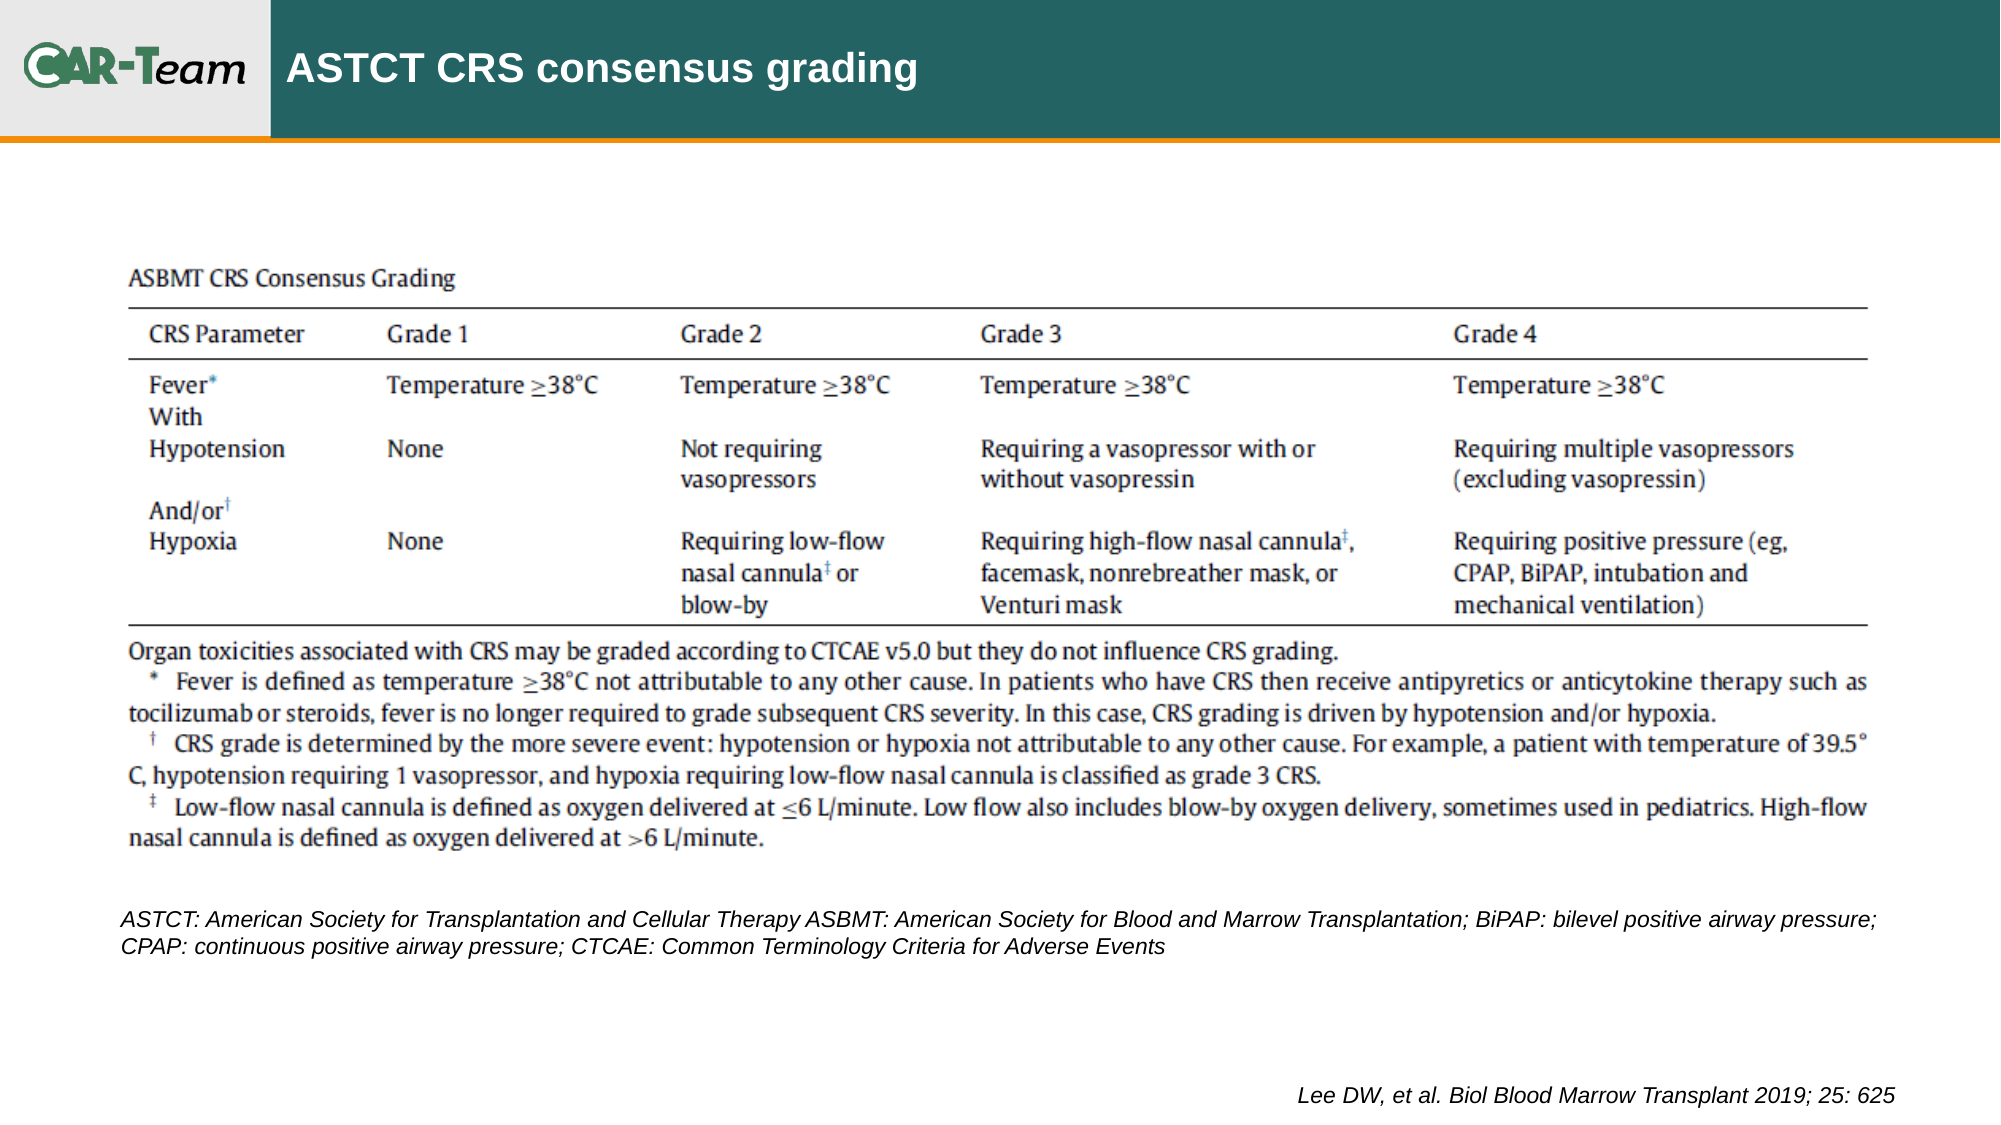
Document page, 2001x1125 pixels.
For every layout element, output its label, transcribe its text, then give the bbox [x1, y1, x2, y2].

text_box ASTCT: American Society for Transplantation and Cellular Therapy ASBMT: American Society for Blood and Marrow Transplantation; BiPAP: bilevel positive airway pressure; CPAP: continuous positive airway pressure; CTCAE: Common Terminology Criteria for Adverse Events [106, 894, 1911, 974]
title ASTCT CRS consensus grading [270, 0, 1996, 139]
picture [24, 42, 245, 88]
picture [89, 259, 1911, 894]
text_box Lee DW, et al. Biol Blood Marrow Transplant 2019; 25: 625 [106, 1042, 1911, 1123]
